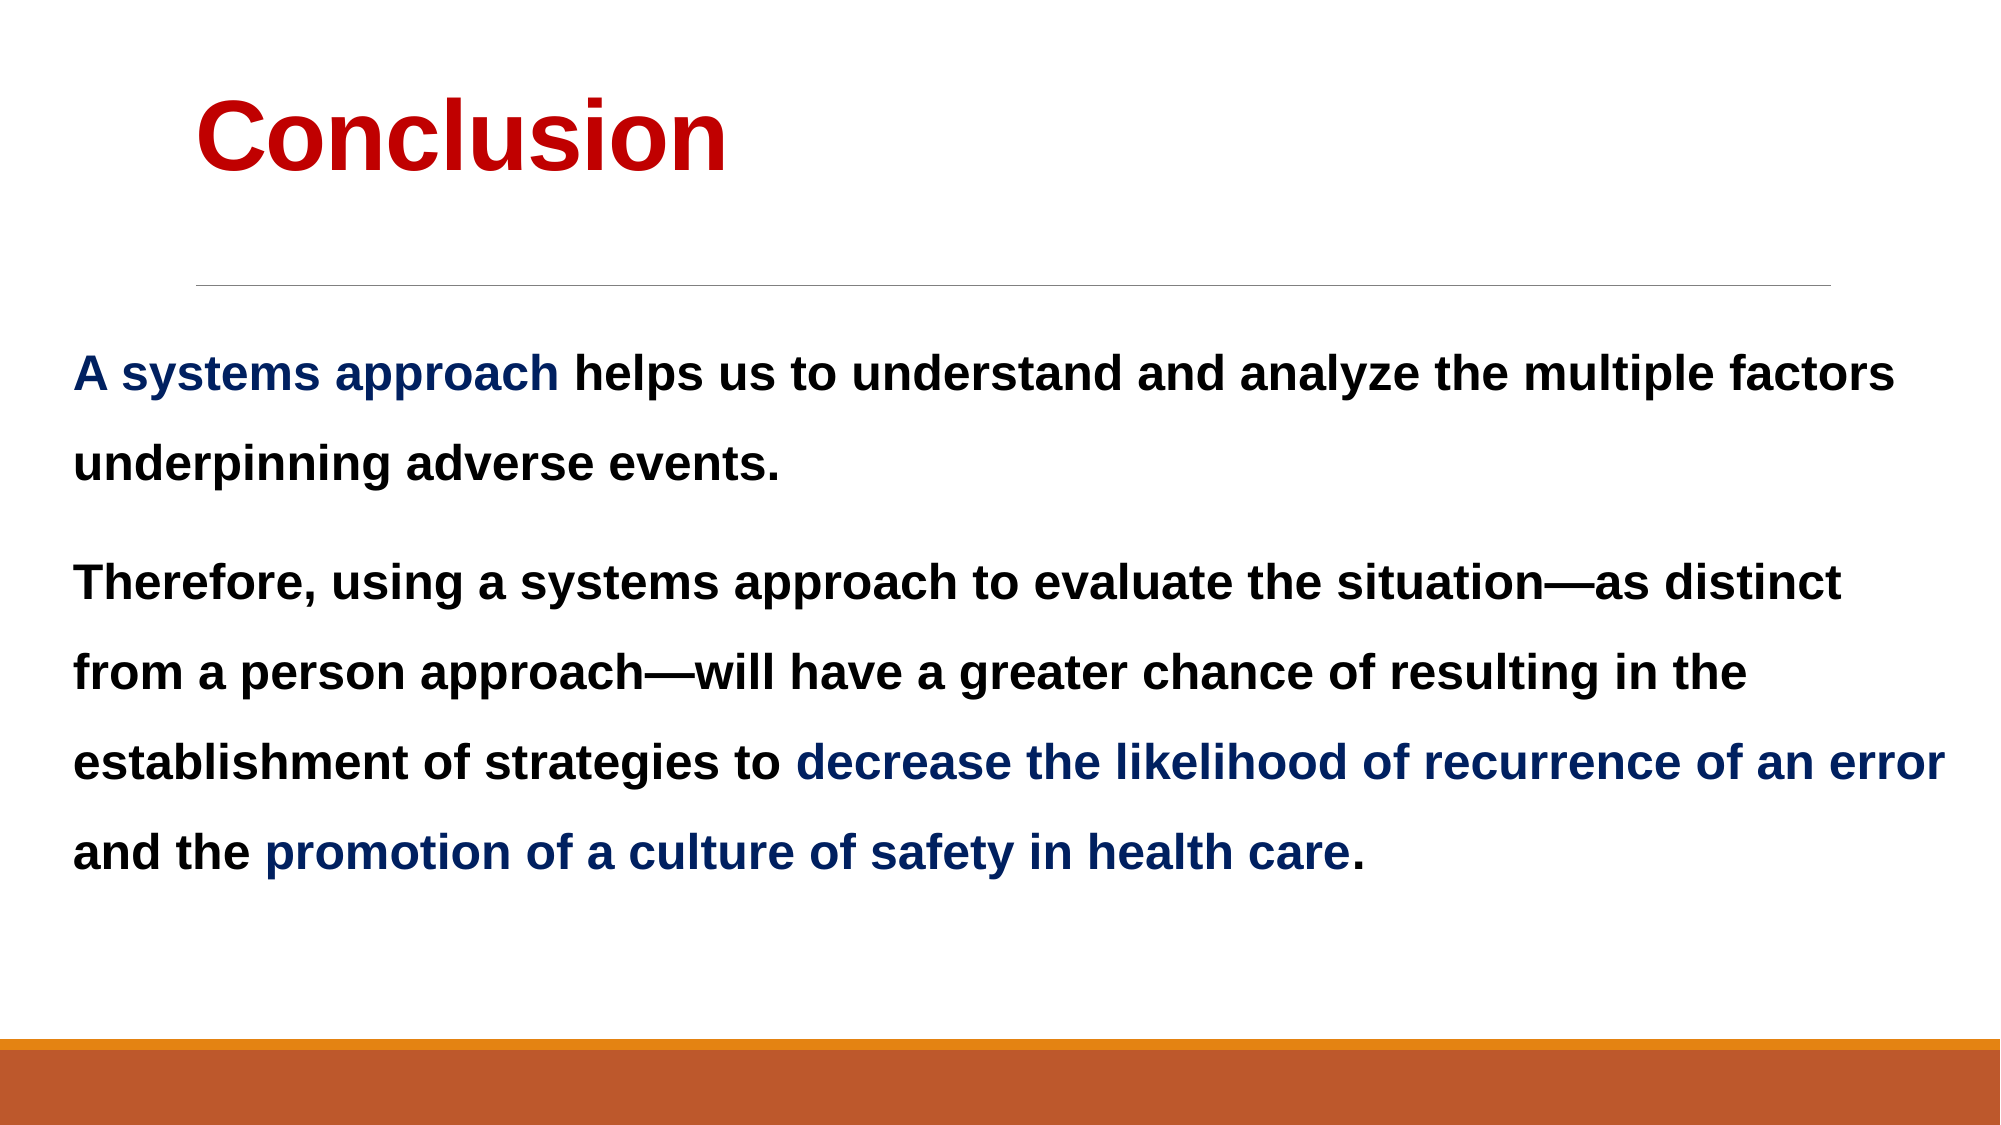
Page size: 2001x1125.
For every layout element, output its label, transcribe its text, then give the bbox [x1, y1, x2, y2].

title Conclusion [180, 47, 1830, 199]
list A systems approach helps us to understand and analyze the multiple factors underpinning adverse events. Therefore, using a systems approach to evaluate the situation—as distinct from a person approach—will have a greater chance of resulting in the establishment of strategies to decrease the likelihood of recurrence of an error and the promotion of a culture of safety in health care. [57, 302, 1947, 1019]
